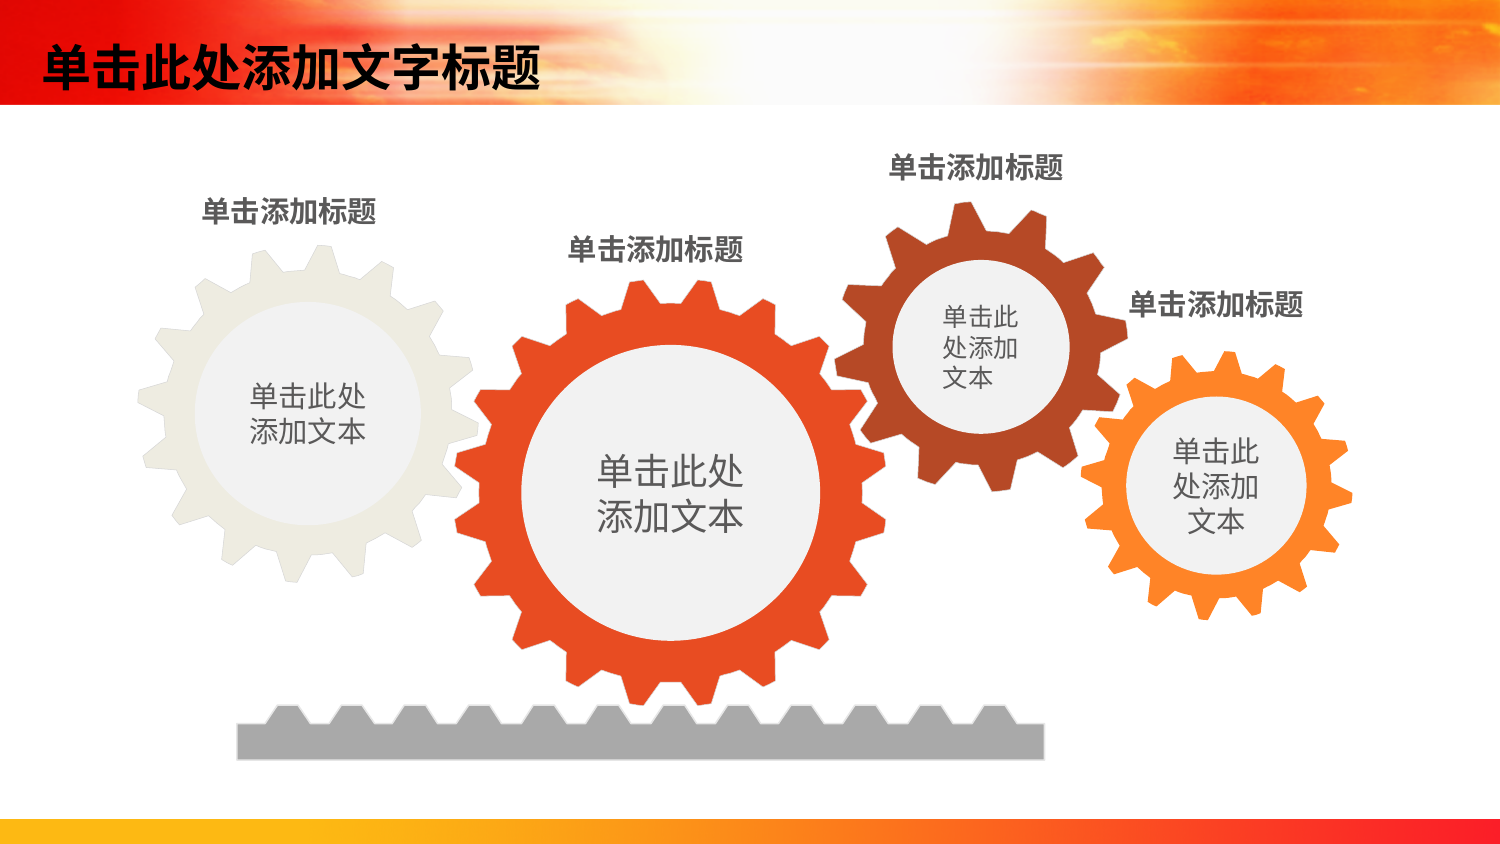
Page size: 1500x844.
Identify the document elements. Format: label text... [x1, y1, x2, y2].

picture [0, 819, 1500, 844]
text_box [834, 201, 1128, 492]
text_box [454, 279, 886, 706]
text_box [137, 245, 479, 583]
text_box 单击添加标题 [513, 223, 798, 274]
text_box 单击添加标题 [834, 141, 1118, 192]
text_box 单击添加标题 [147, 185, 432, 236]
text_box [1080, 351, 1353, 621]
text_box 单击添加标题 [1128, 278, 1341, 329]
picture [0, 0, 1500, 104]
text_box [236, 705, 1045, 761]
